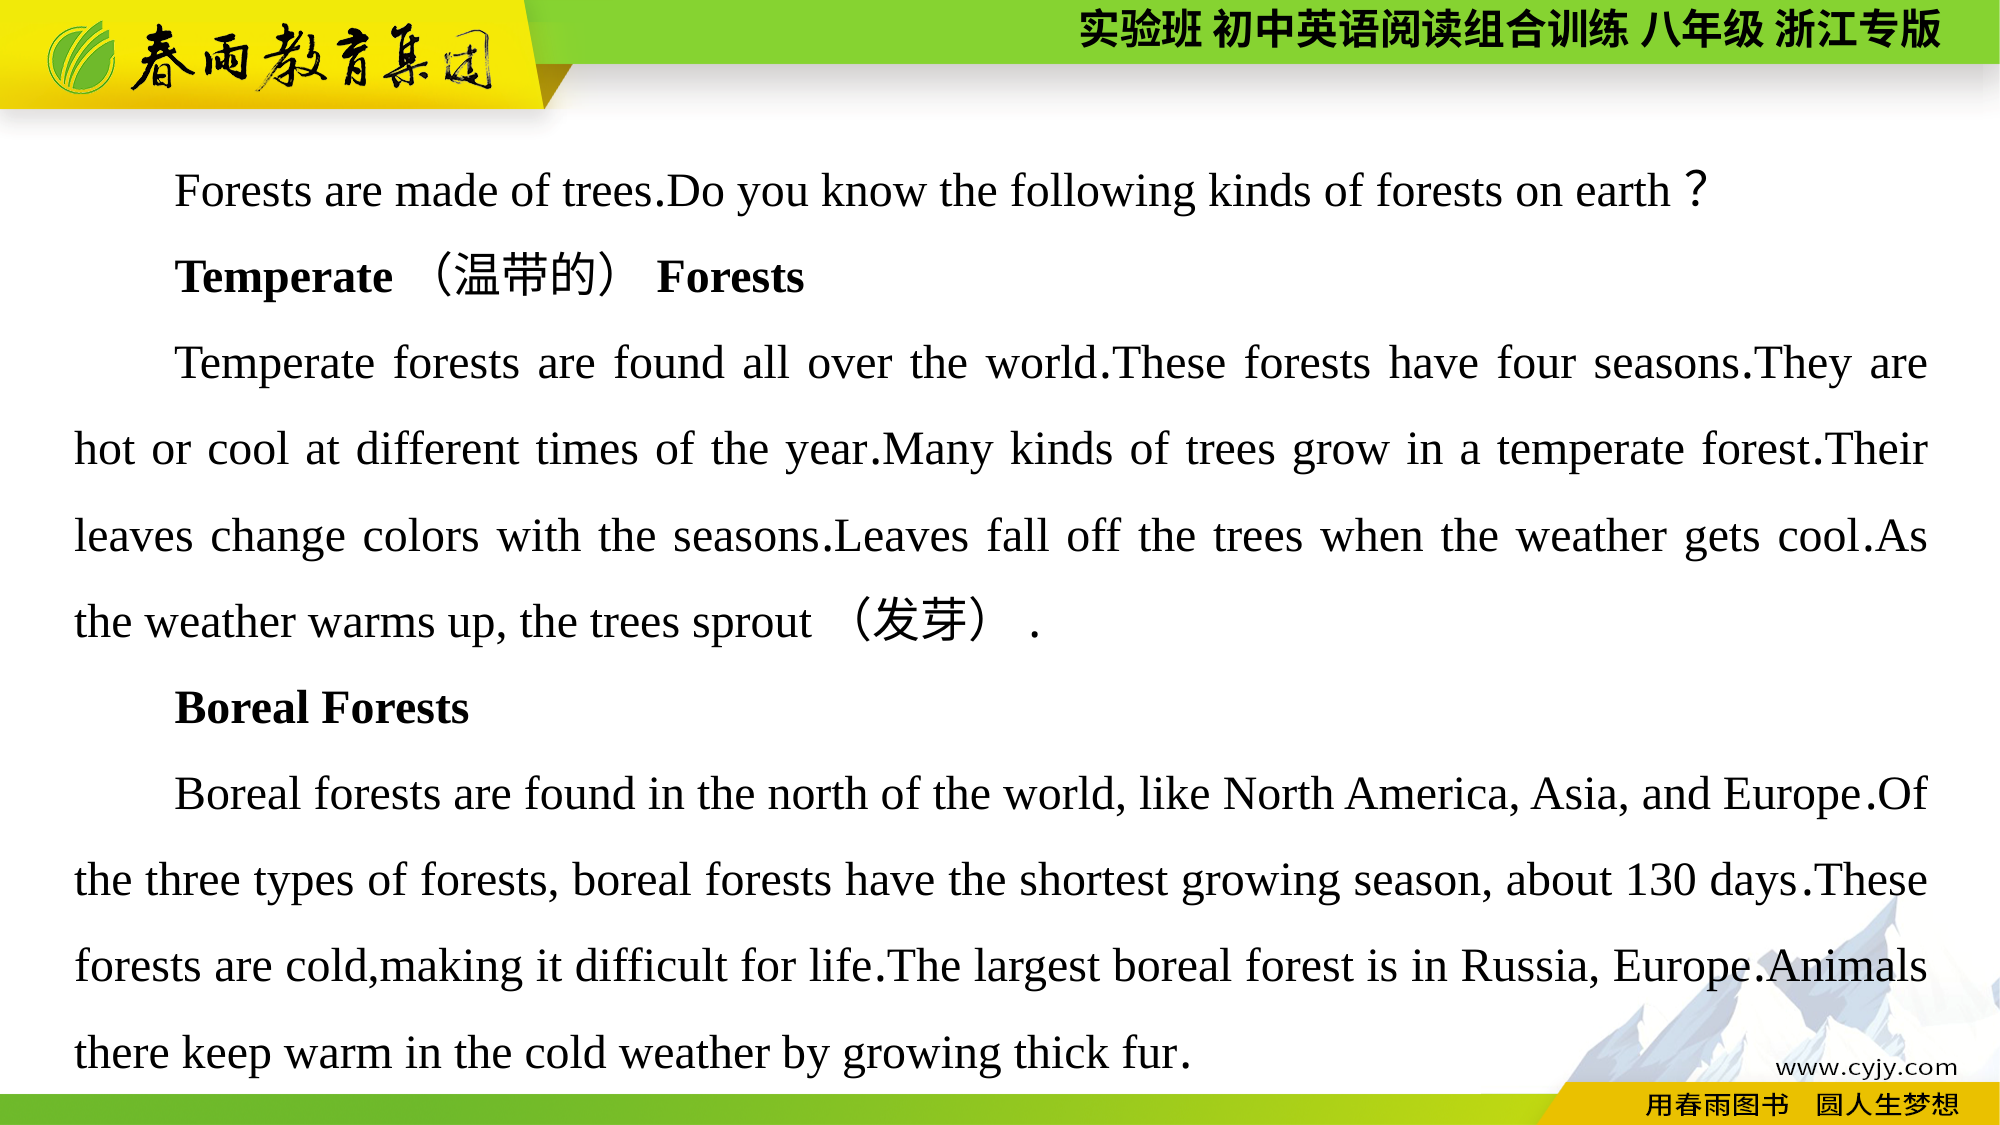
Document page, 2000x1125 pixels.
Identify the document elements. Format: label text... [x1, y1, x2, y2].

list Forests are made of trees.Do you know the following kinds of forests on earth？ Temperate（温带的）Forests Temperate forests are found all over the world.These forests have four seasons.They are hot or cool at different times of the year.Many kinds of trees grow in a temperate forest.Their leaves change colors with the seasons.Leaves fall off the trees when the weather gets cool.As the weather warms up, the trees sprout（发芽）. Boreal Forests Boreal forests are found in the north of the world, like North America, Asia, and Europe.Of the three types of forests, boreal forests have the shortest growing season, about 130 days.These forests are cold,making it difficult for life.The largest boreal forest is in Russia, Europe.Animals there keep warm in the cold weather by growing thick fur. [59, 122, 1944, 1085]
picture [0, 0, 2000, 1125]
